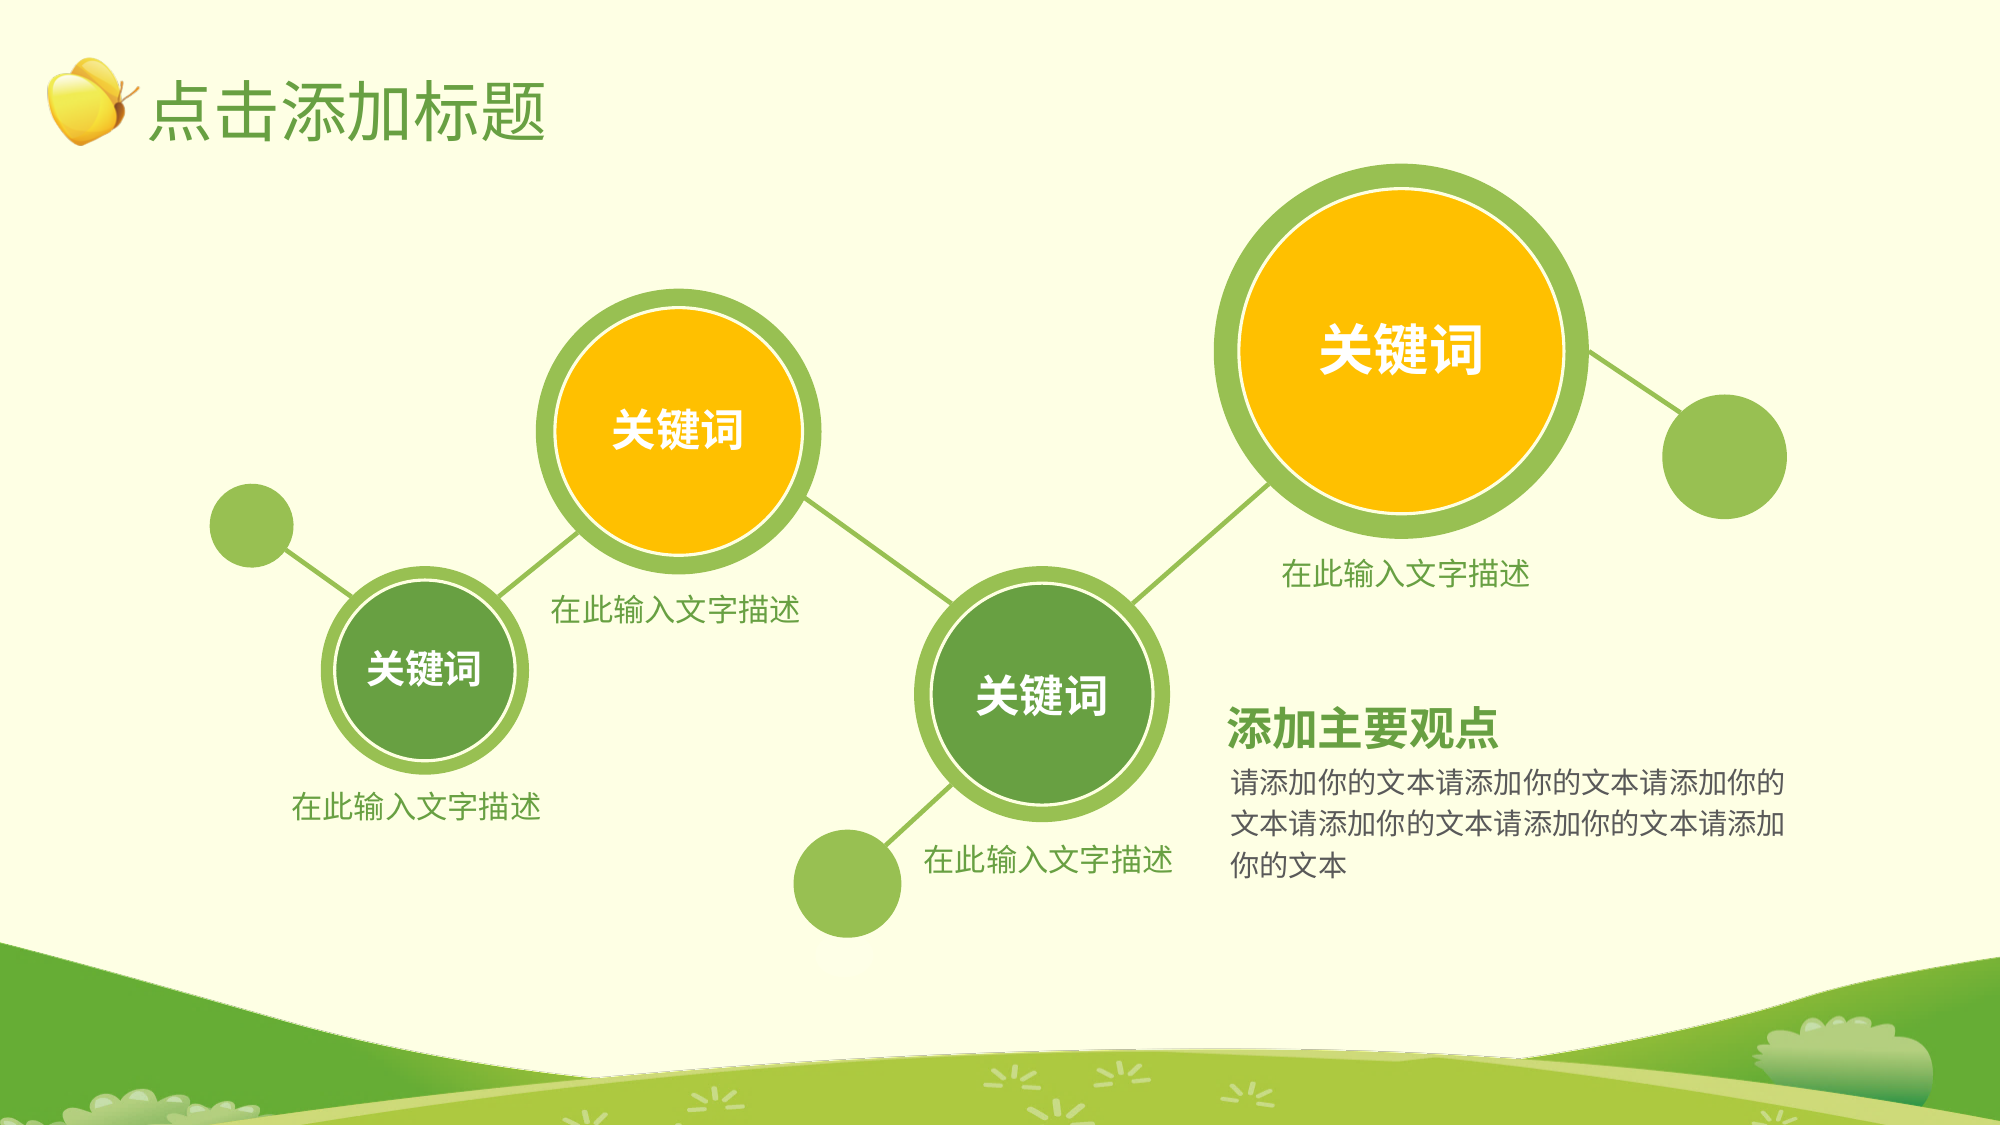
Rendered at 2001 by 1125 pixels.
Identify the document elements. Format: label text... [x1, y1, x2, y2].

picture [0, 915, 2000, 1125]
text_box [885, 784, 952, 846]
text_box [209, 483, 294, 568]
text_box 在此输入文字描述 [267, 776, 566, 834]
text_box 在此输入文字描述 [899, 829, 1198, 887]
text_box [1588, 351, 1681, 413]
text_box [498, 532, 578, 597]
text_box [1662, 394, 1787, 520]
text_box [1213, 163, 1589, 539]
text_box [793, 829, 902, 938]
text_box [320, 566, 529, 775]
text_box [802, 496, 952, 604]
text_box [1132, 483, 1269, 604]
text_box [285, 549, 352, 597]
picture [30, 46, 156, 159]
text_box 添加主要观点 [1207, 690, 1716, 765]
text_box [914, 566, 1171, 823]
text_box 在此输入文字描述 [1269, 543, 1556, 601]
text_box 在此输入文字描述 [529, 580, 826, 637]
text_box 点击添加标题 [156, 62, 563, 158]
text_box 请添加你的文本请添加你的文本请添加你的文本请添加你的文本请添加你的文本请添加你的文本 [1215, 749, 1815, 891]
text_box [535, 288, 822, 575]
